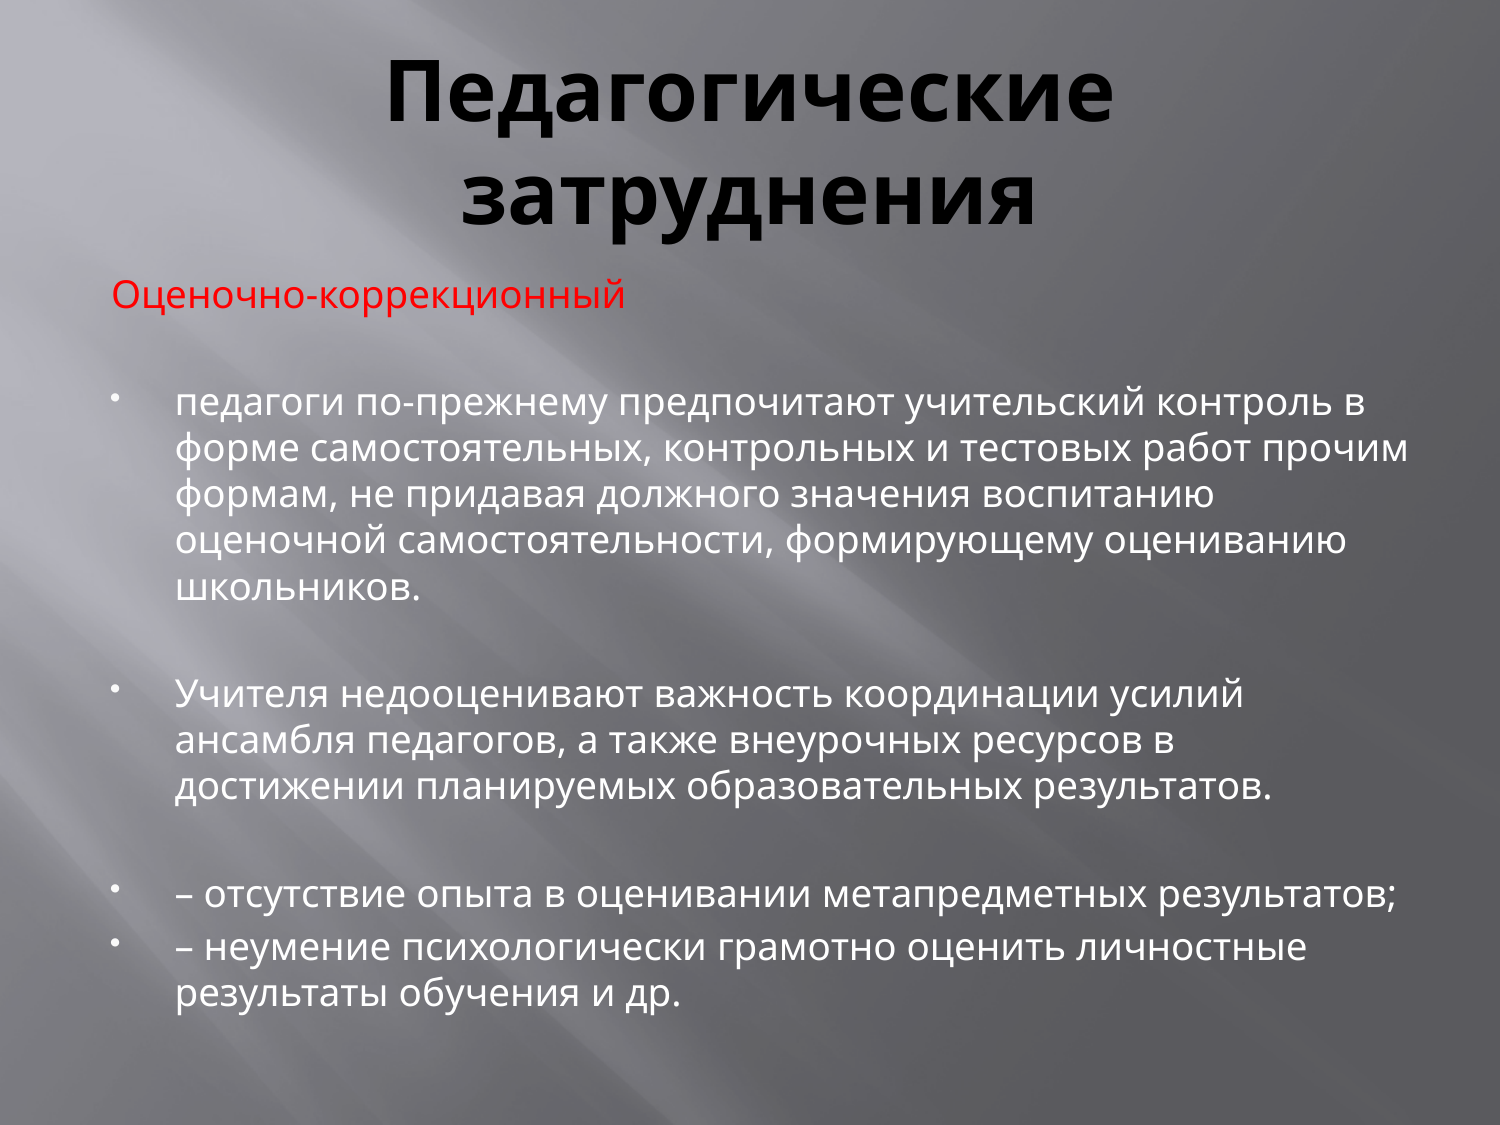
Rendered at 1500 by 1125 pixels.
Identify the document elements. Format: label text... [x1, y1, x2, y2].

title Педагогические затруднения [75, 45, 1425, 233]
list Оценочно-коррекционный педагоги по-прежнему предпочитают учительский контроль в форме самостоятельных, контрольных и тестовых работ прочим формам, не придавая должного значения воспитанию оценочной самостоятельности, формирующему оцениванию школьников. Учителя недооценивают важность координации усилий ансамбля педагогов, а также внеурочных ресурсов в достижении планируемых образовательных результатов. – отсутствие опыта в оценивании метапредметных результатов; – неумение психологически грамотно оценить личностные результаты обучения и др. [75, 262, 1425, 1035]
